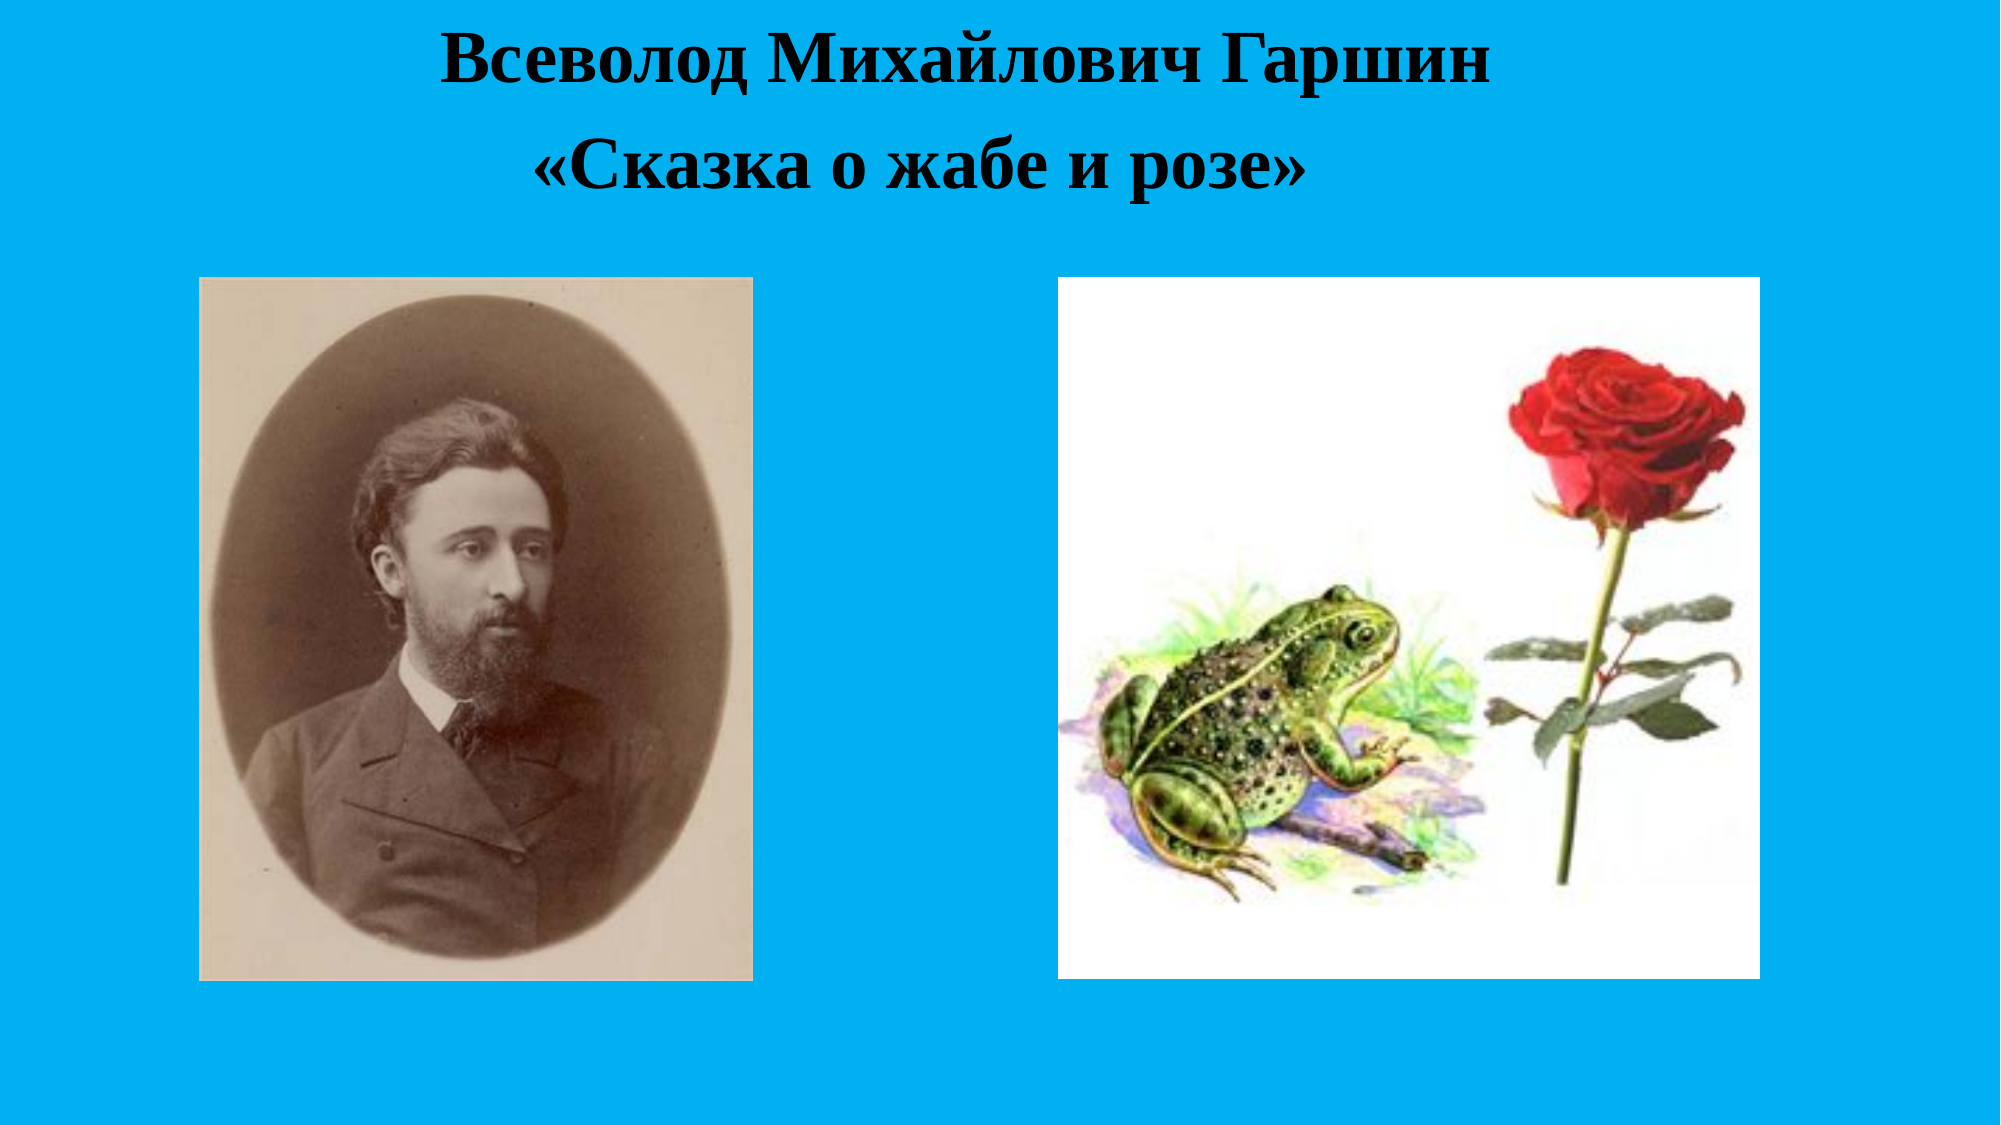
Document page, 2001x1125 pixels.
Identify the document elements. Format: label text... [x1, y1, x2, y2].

text_box «Сказка о жабе и розе» [516, 105, 1325, 211]
text_box Всеволод Михайлович Гаршин [425, 0, 1526, 105]
picture [200, 278, 752, 980]
picture [1059, 278, 1759, 978]
